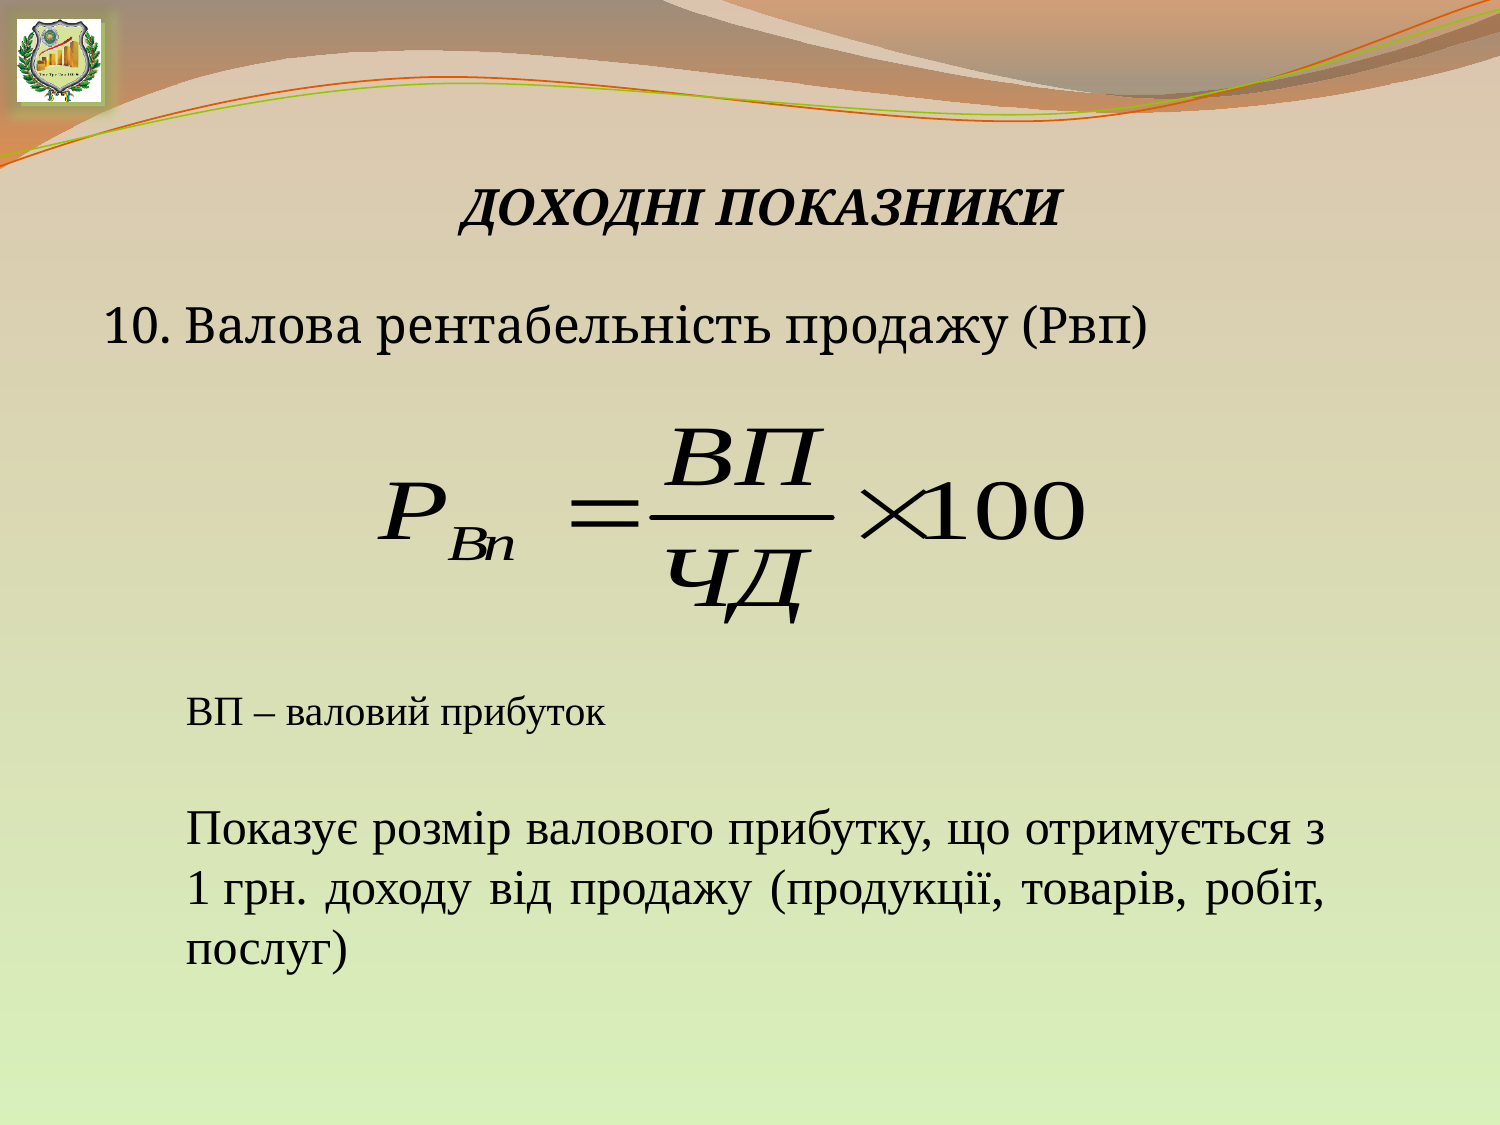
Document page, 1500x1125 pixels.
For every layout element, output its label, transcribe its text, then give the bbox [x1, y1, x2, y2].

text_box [356, 402, 1110, 640]
text_box ВП – валовий прибуток Показує розмір валового прибутку, що отримується з 1 грн. доходу від продажу (продукції, товарів, робіт, послуг) [171, 676, 1341, 982]
text_box ДОХОДНІ ПОКАЗНИКИ [447, 167, 1077, 243]
picture [17, 18, 101, 102]
text_box [0, 0, 1500, 75]
text_box 10. Валова рентабельність продажу (Рвп) [88, 285, 1178, 361]
